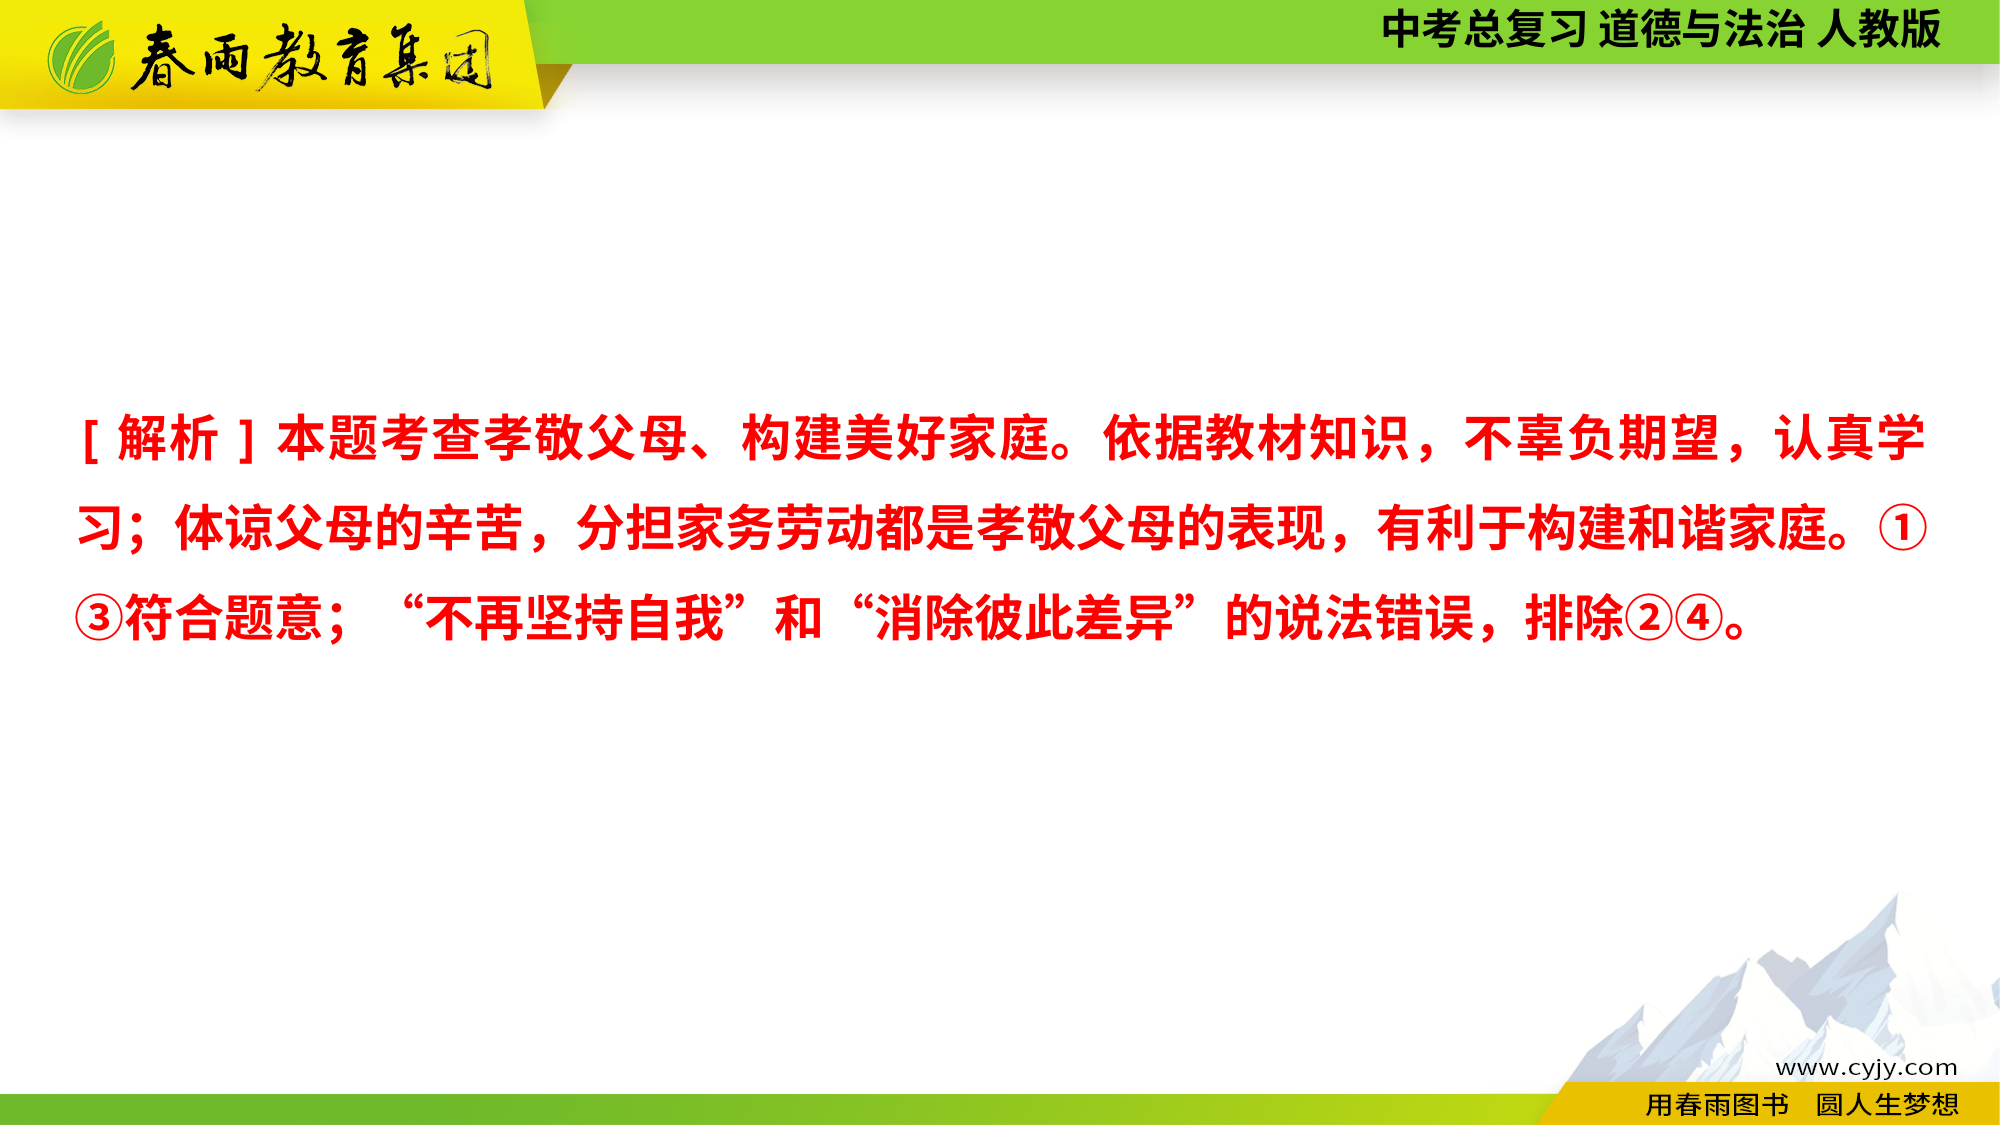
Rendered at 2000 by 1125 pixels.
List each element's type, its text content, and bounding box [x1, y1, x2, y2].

list [解析]本题考查孝敬父母、构建美好家庭。依据教材知识，不辜负期望，认真学习；体谅父母的辛苦，分担家务劳动都是孝敬父母的表现，有利于构建和谐家庭。①③符合题意；“不再坚持自我”和“消除彼此差异”的说法错误，排除②④。 [59, 368, 1944, 646]
picture [0, 0, 2000, 1125]
